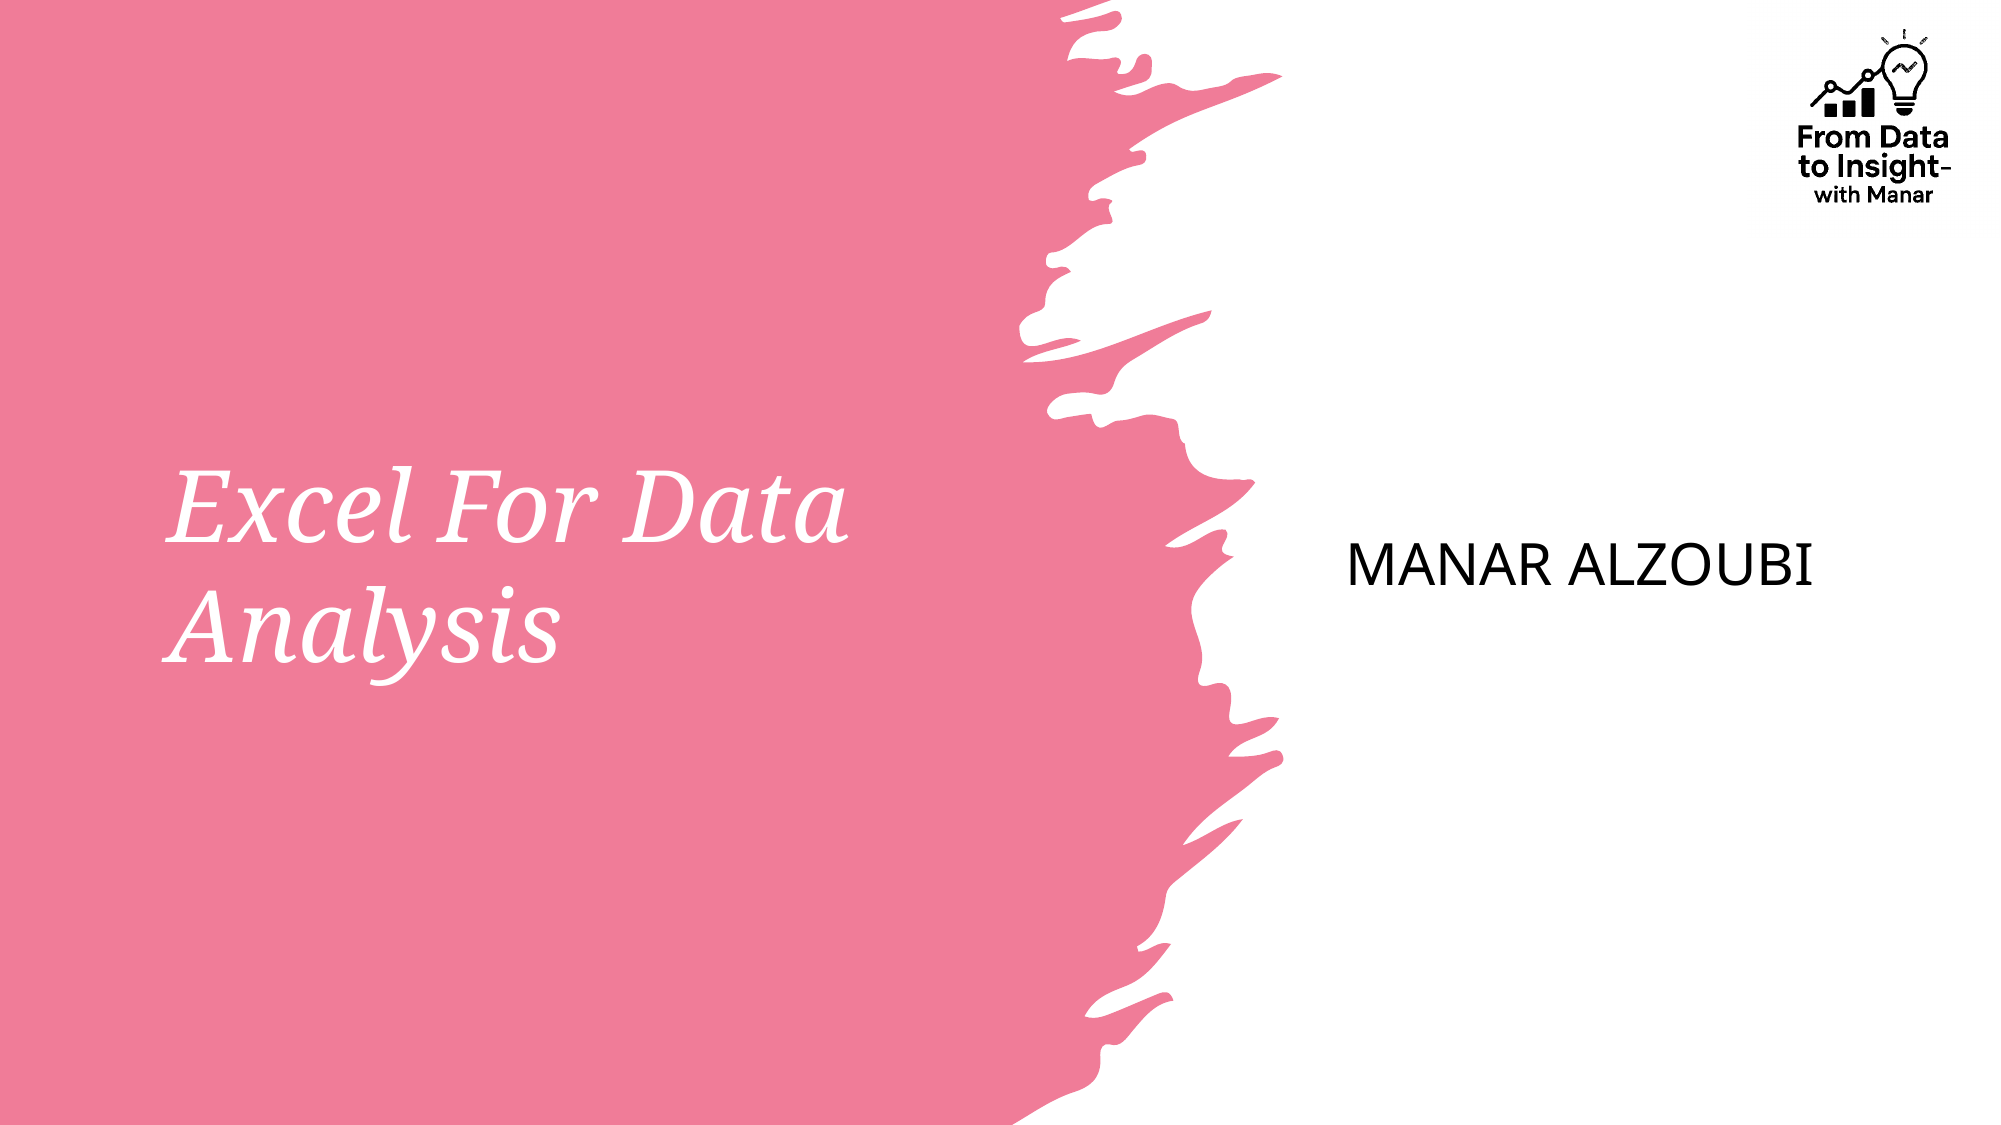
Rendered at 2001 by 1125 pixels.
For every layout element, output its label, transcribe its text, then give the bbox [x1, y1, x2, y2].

subtitle Manar Alzoubi [1330, 274, 1889, 851]
title Excel For Data Analysis [153, 274, 1071, 851]
picture [1747, 0, 2000, 238]
